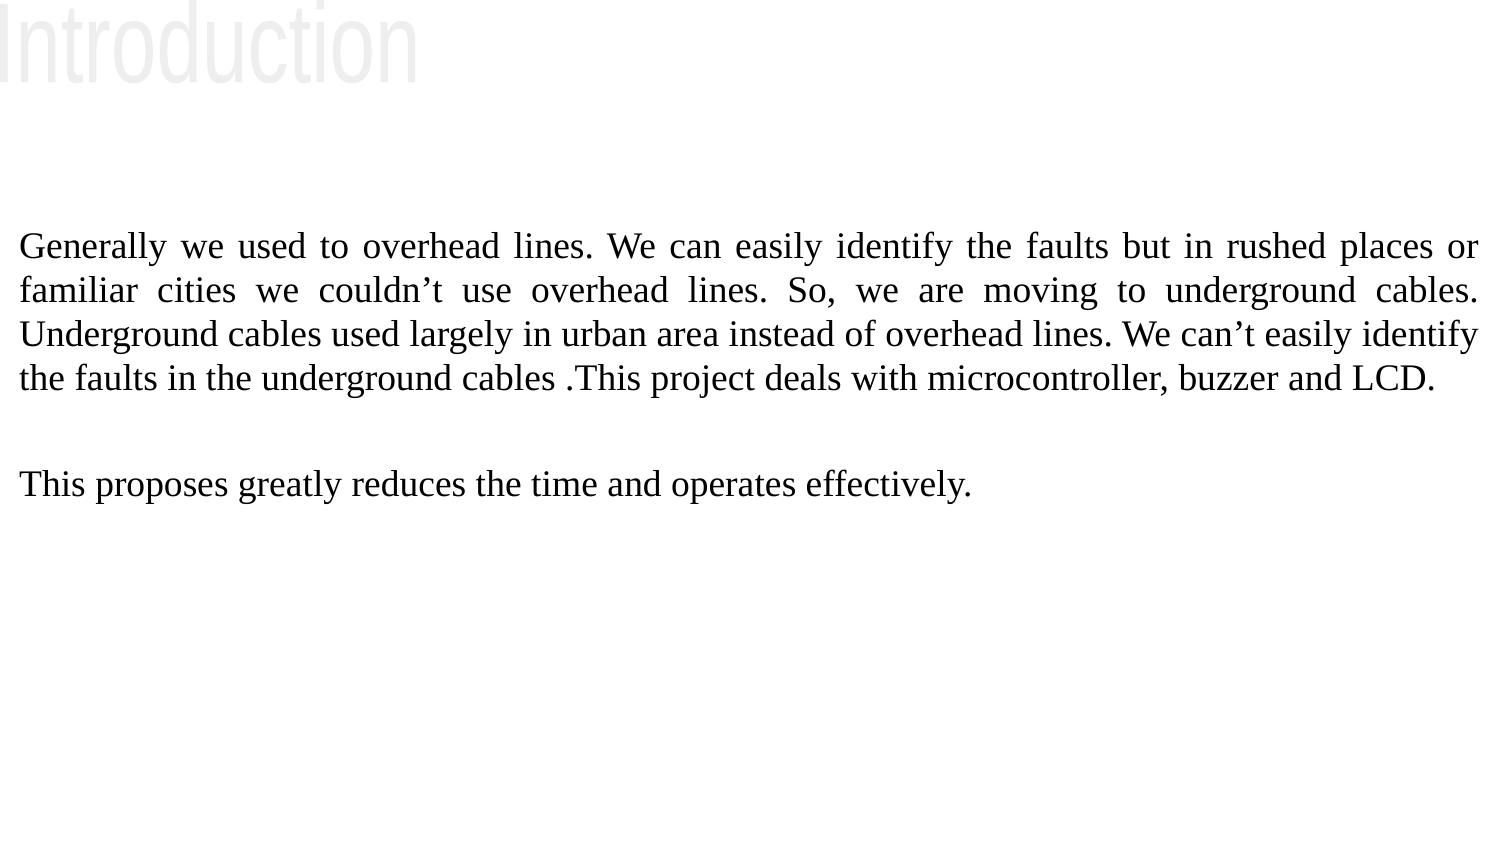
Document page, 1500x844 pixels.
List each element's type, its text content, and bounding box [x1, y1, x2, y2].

text_box Generally we used to overhead lines. We can easily identify the faults but in rushed places or familiar cities we couldn’t use overhead lines. So, we are moving to underground cables. Underground cables used largely in urban area instead of overhead lines. We can’t easily identify the faults in the underground cables .This project deals with microcontroller, buzzer and LCD. This proposes greatly reduces the time and operates effectively. [0, 208, 1500, 519]
